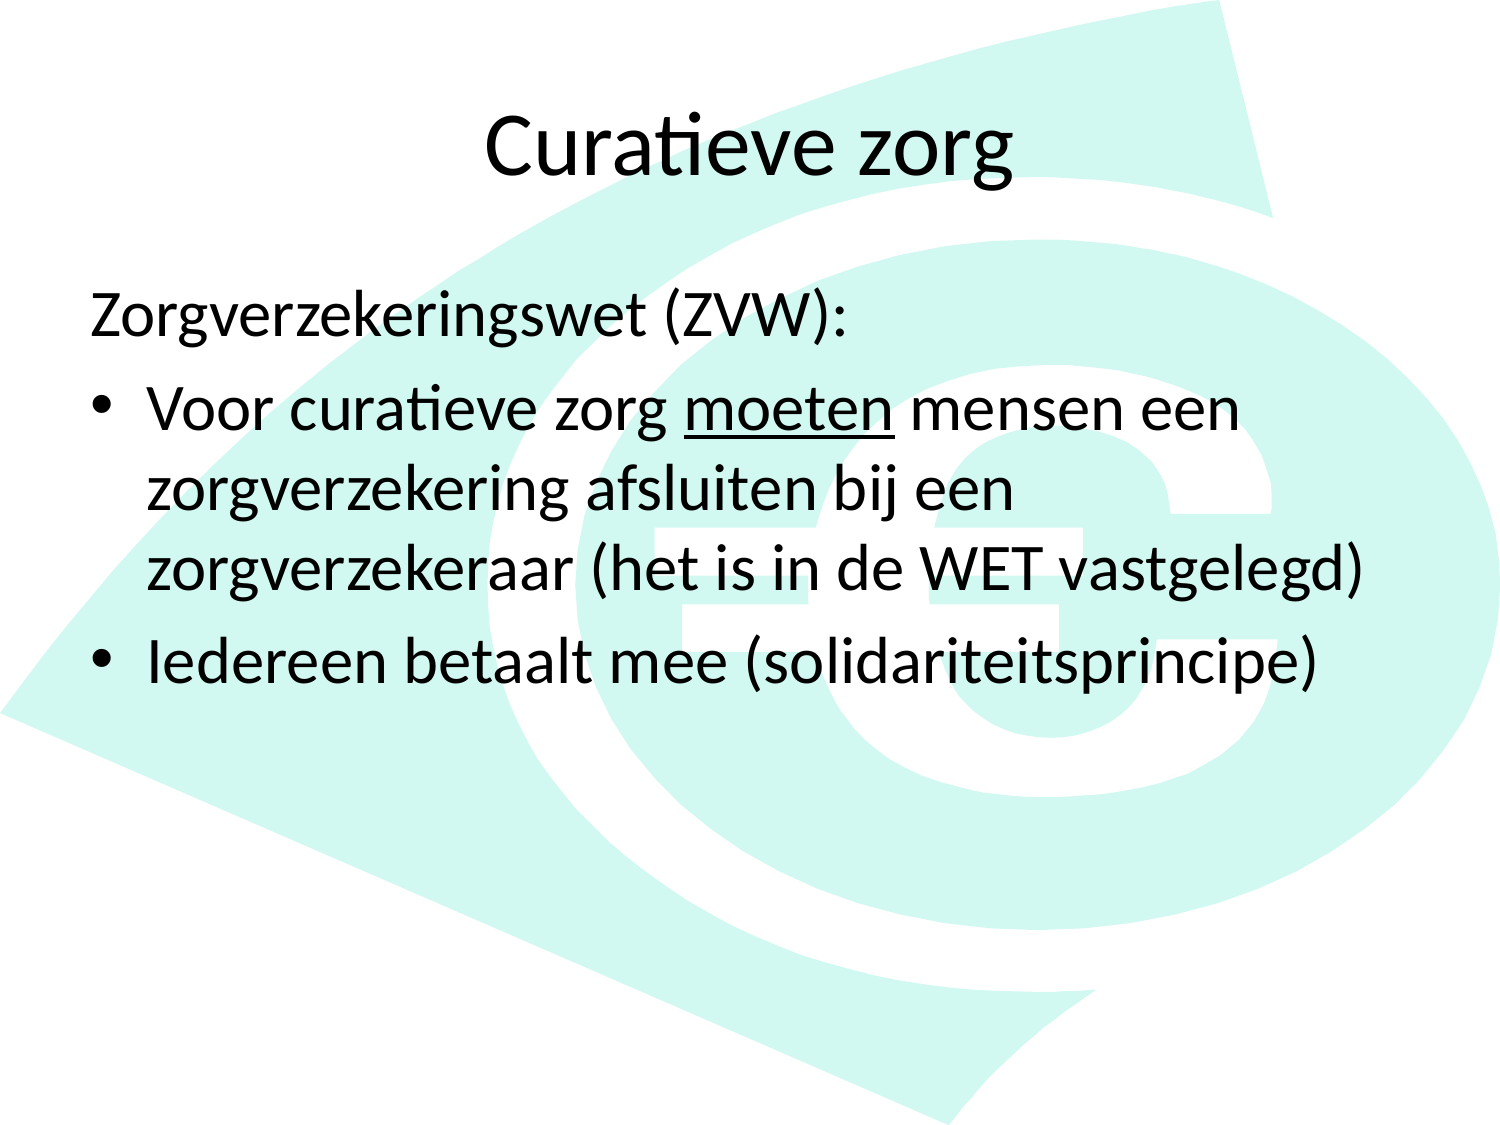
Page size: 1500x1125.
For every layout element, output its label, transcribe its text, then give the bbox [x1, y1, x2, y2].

title Curatieve zorg [75, 45, 1425, 233]
list Zorgverzekeringswet (ZVW): Voor curatieve zorg moeten mensen een zorgverzekering afsluiten bij een zorgverzekeraar (het is in de WET vastgelegd) Iedereen betaalt mee (solidariteitsprincipe) [75, 262, 1425, 1005]
